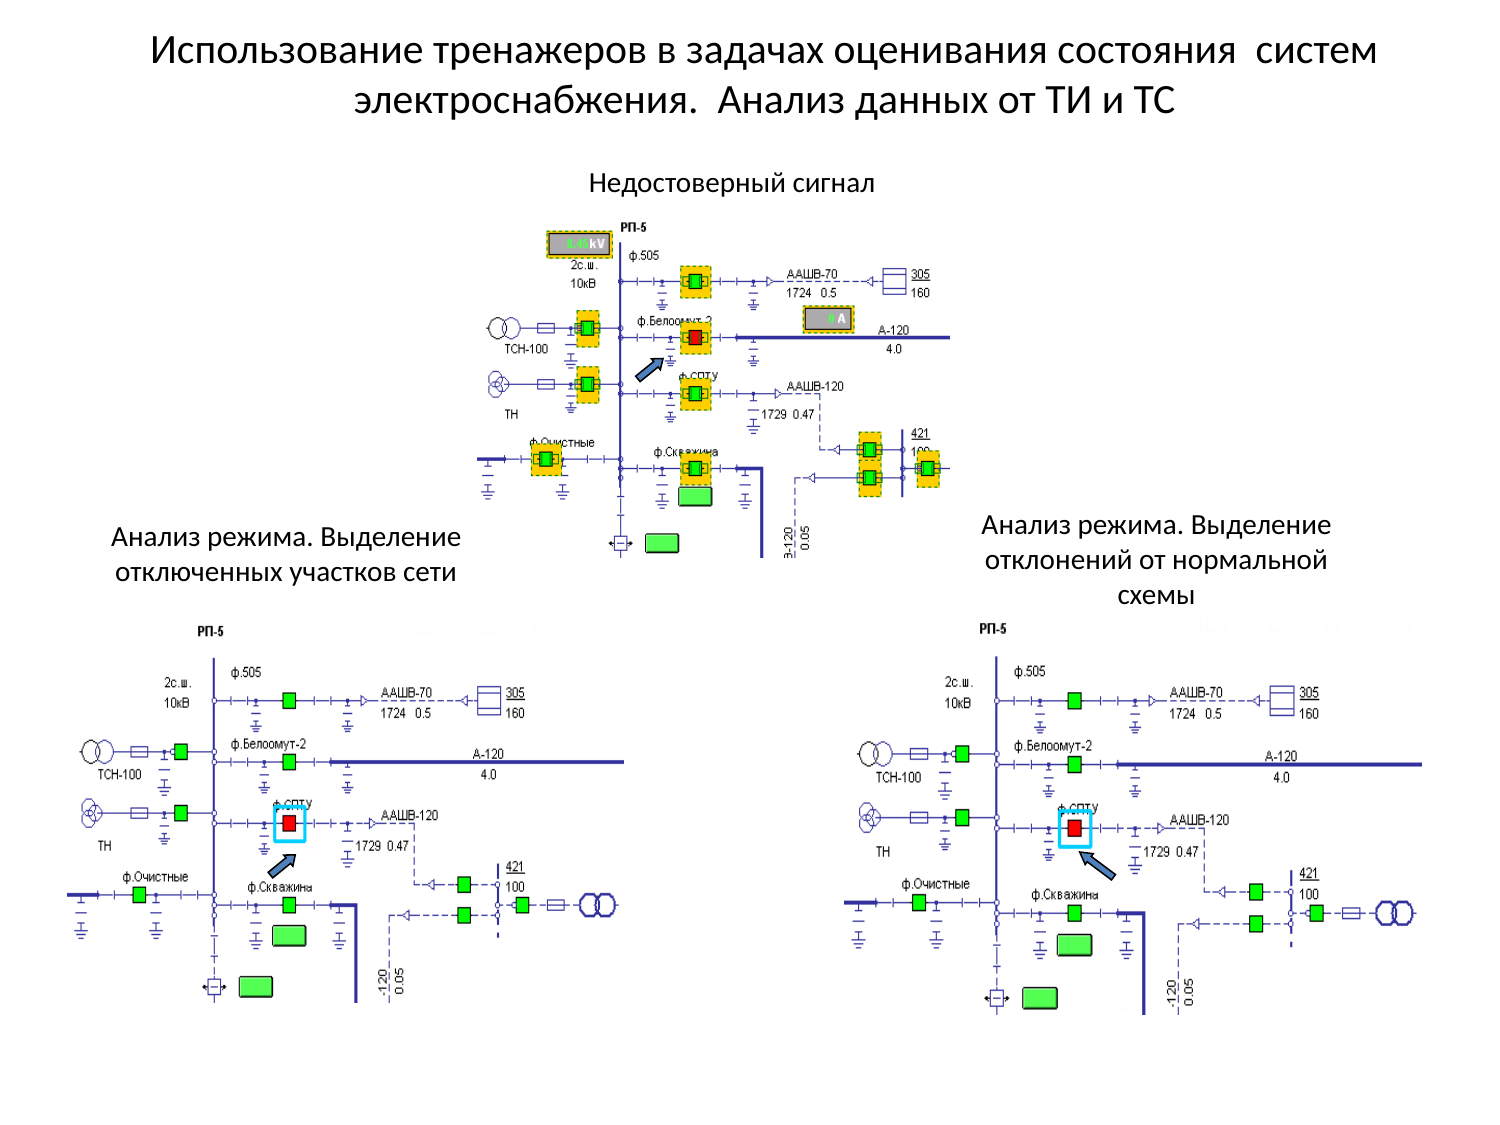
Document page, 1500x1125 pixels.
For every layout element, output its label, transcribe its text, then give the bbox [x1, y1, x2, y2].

text_box Анализ режима. Выделение отклонений от нормальной схемы [974, 503, 1339, 613]
picture [844, 617, 1423, 1015]
text_box Недостоверный сигнал [549, 160, 916, 201]
picture [476, 219, 950, 559]
text_box Анализ режима. Выделение отключенных участков сети [100, 515, 473, 591]
text_box Использование тренажеров в задачах оценивания состояния систем электроснабжения. Анализ данных от ТИ и ТС [29, 18, 1500, 124]
picture [67, 621, 625, 1004]
